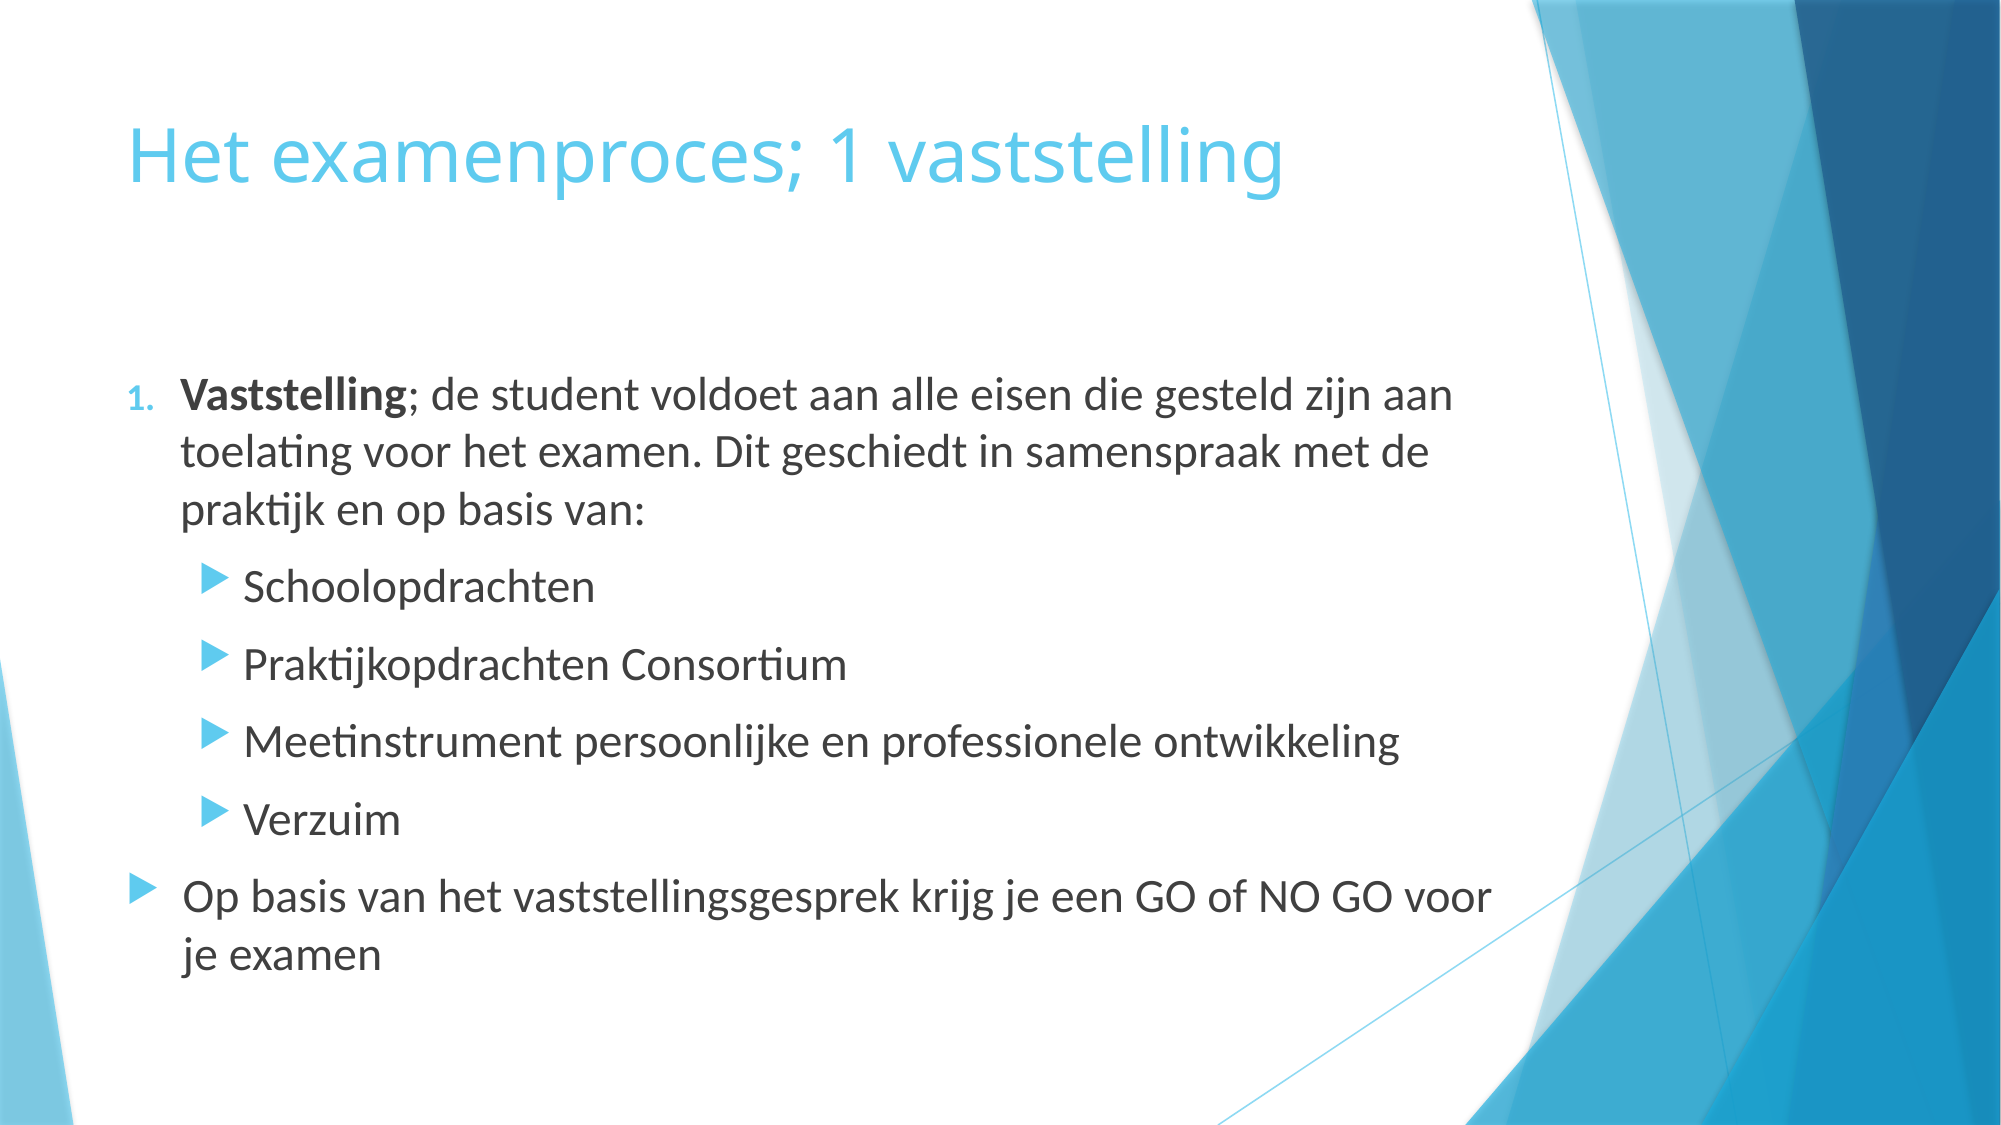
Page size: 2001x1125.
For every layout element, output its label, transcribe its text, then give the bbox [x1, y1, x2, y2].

list Vaststelling; de student voldoet aan alle eisen die gesteld zijn aan toelating voor het examen. Dit geschiedt in samenspraak met de praktijk en op basis van: Schoolopdrachten Praktijkopdrachten Consortium Meetinstrument persoonlijke en professionele ontwikkeling Verzuim Op basis van het vaststellingsgesprek krijg je een GO of NO GO voor je examen [111, 354, 1522, 992]
title Het examenproces; 1 vaststelling [111, 99, 1522, 317]
